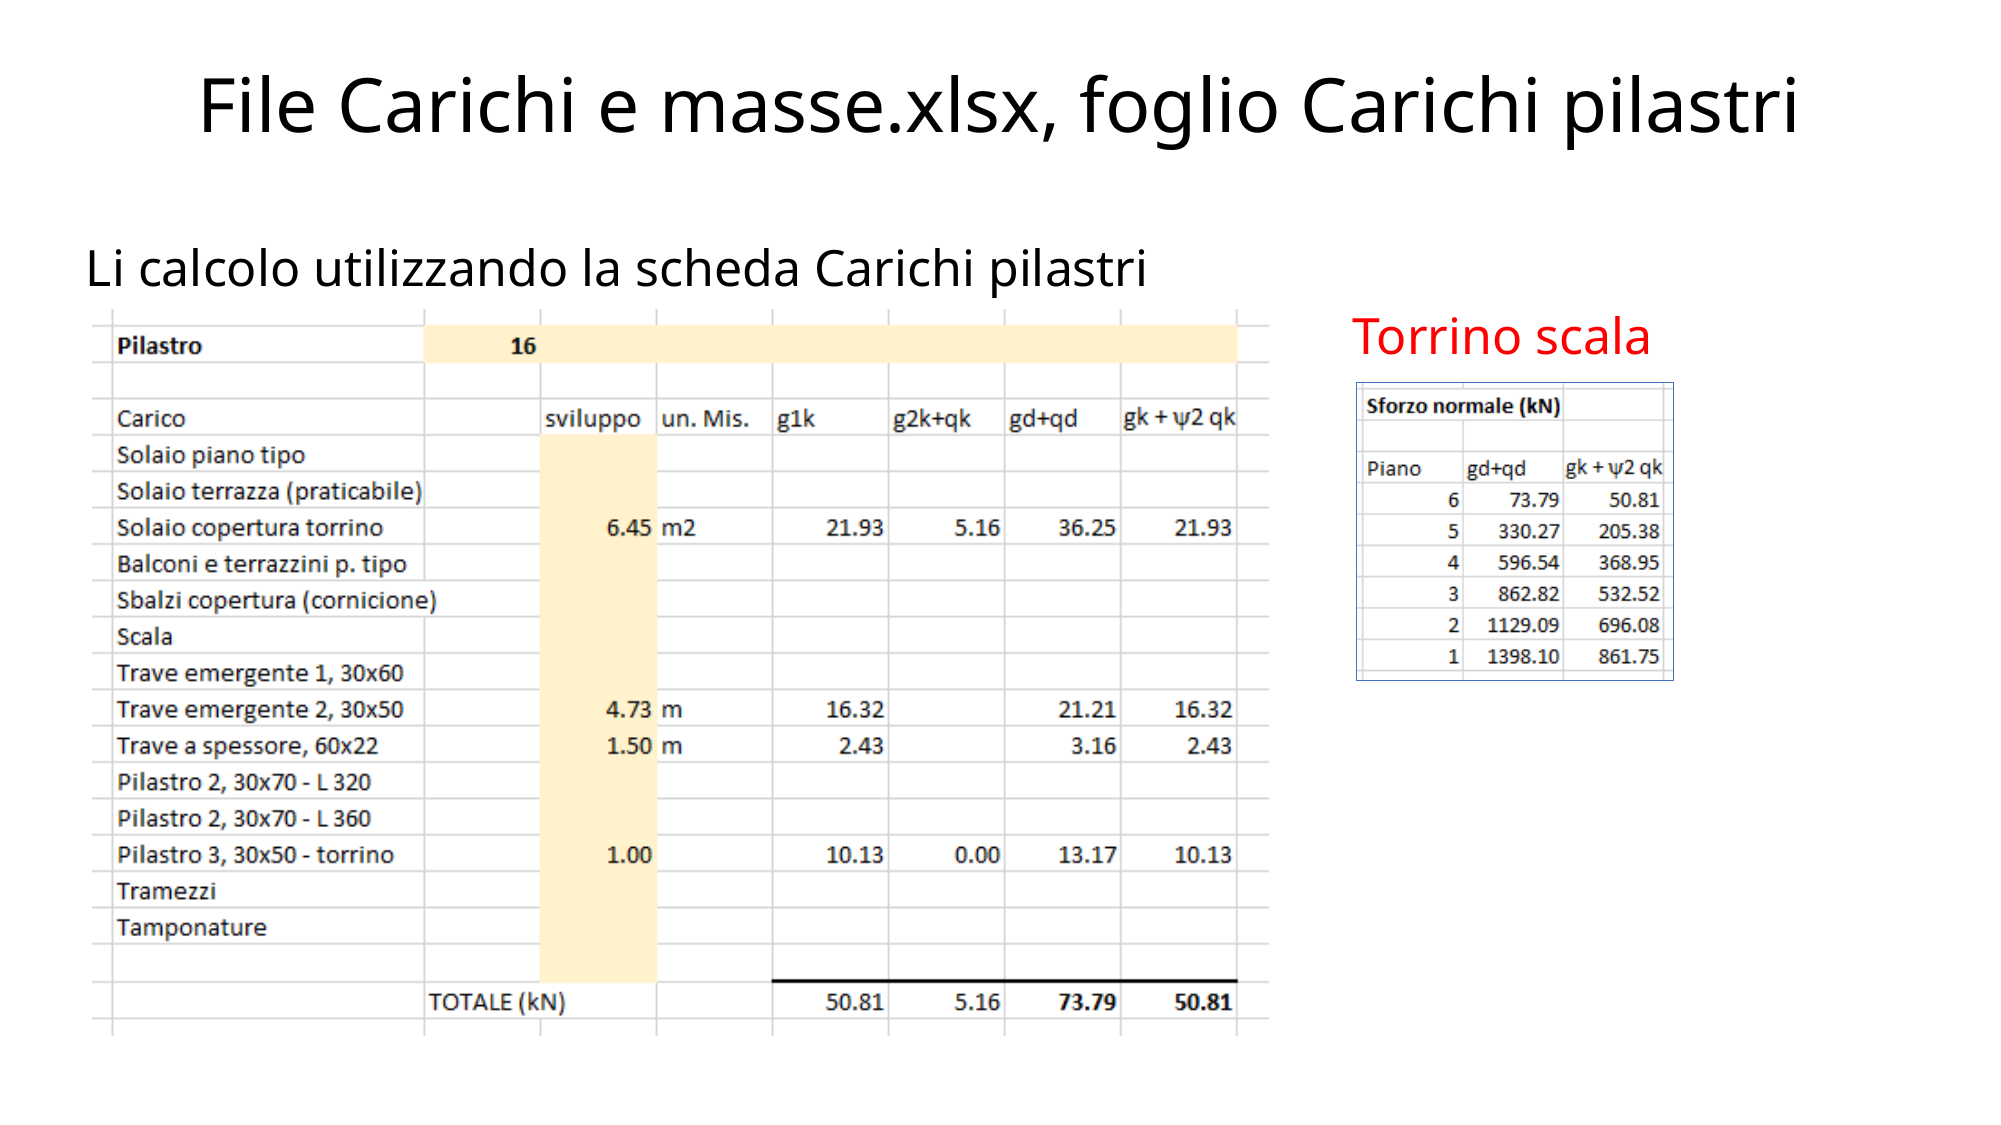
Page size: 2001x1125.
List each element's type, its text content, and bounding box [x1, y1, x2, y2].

title File Carichi e masse.xlsx, foglio Carichi pilastri [137, 0, 1863, 218]
text_box Torrino scala [1338, 310, 1788, 384]
list Li calcolo utilizzando la scheda Carichi pilastri [70, 236, 1902, 310]
picture [91, 309, 1269, 1036]
picture [1356, 382, 1674, 681]
